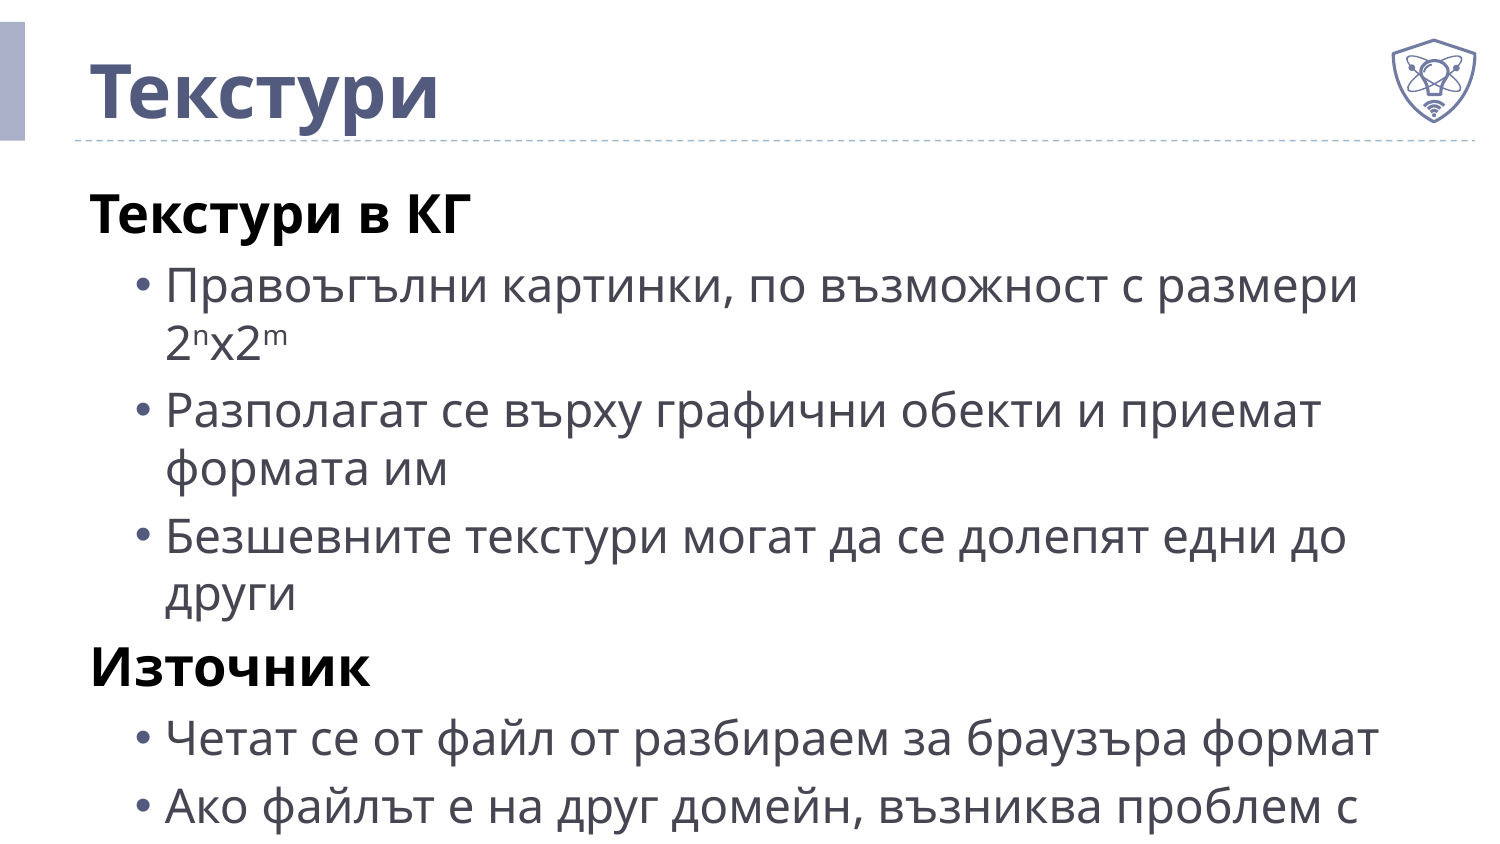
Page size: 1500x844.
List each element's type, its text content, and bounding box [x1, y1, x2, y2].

list Текстури в КГ Правоъгълни картинки, по възможност с размери 2nx2m Разполагат се върху графични обекти и приемат формата им Безшевните текстури могат да се долепят едни до други Източник Четат се от файл от разбираем за браузъра формат Ако файлът е на друг домейн, възниква проблем с CORS Може данните за текстура да се закодират като Data URI За локални тестове може да се ползва мини уеб сървър [75, 171, 1475, 835]
title Текстури [75, 18, 1475, 141]
